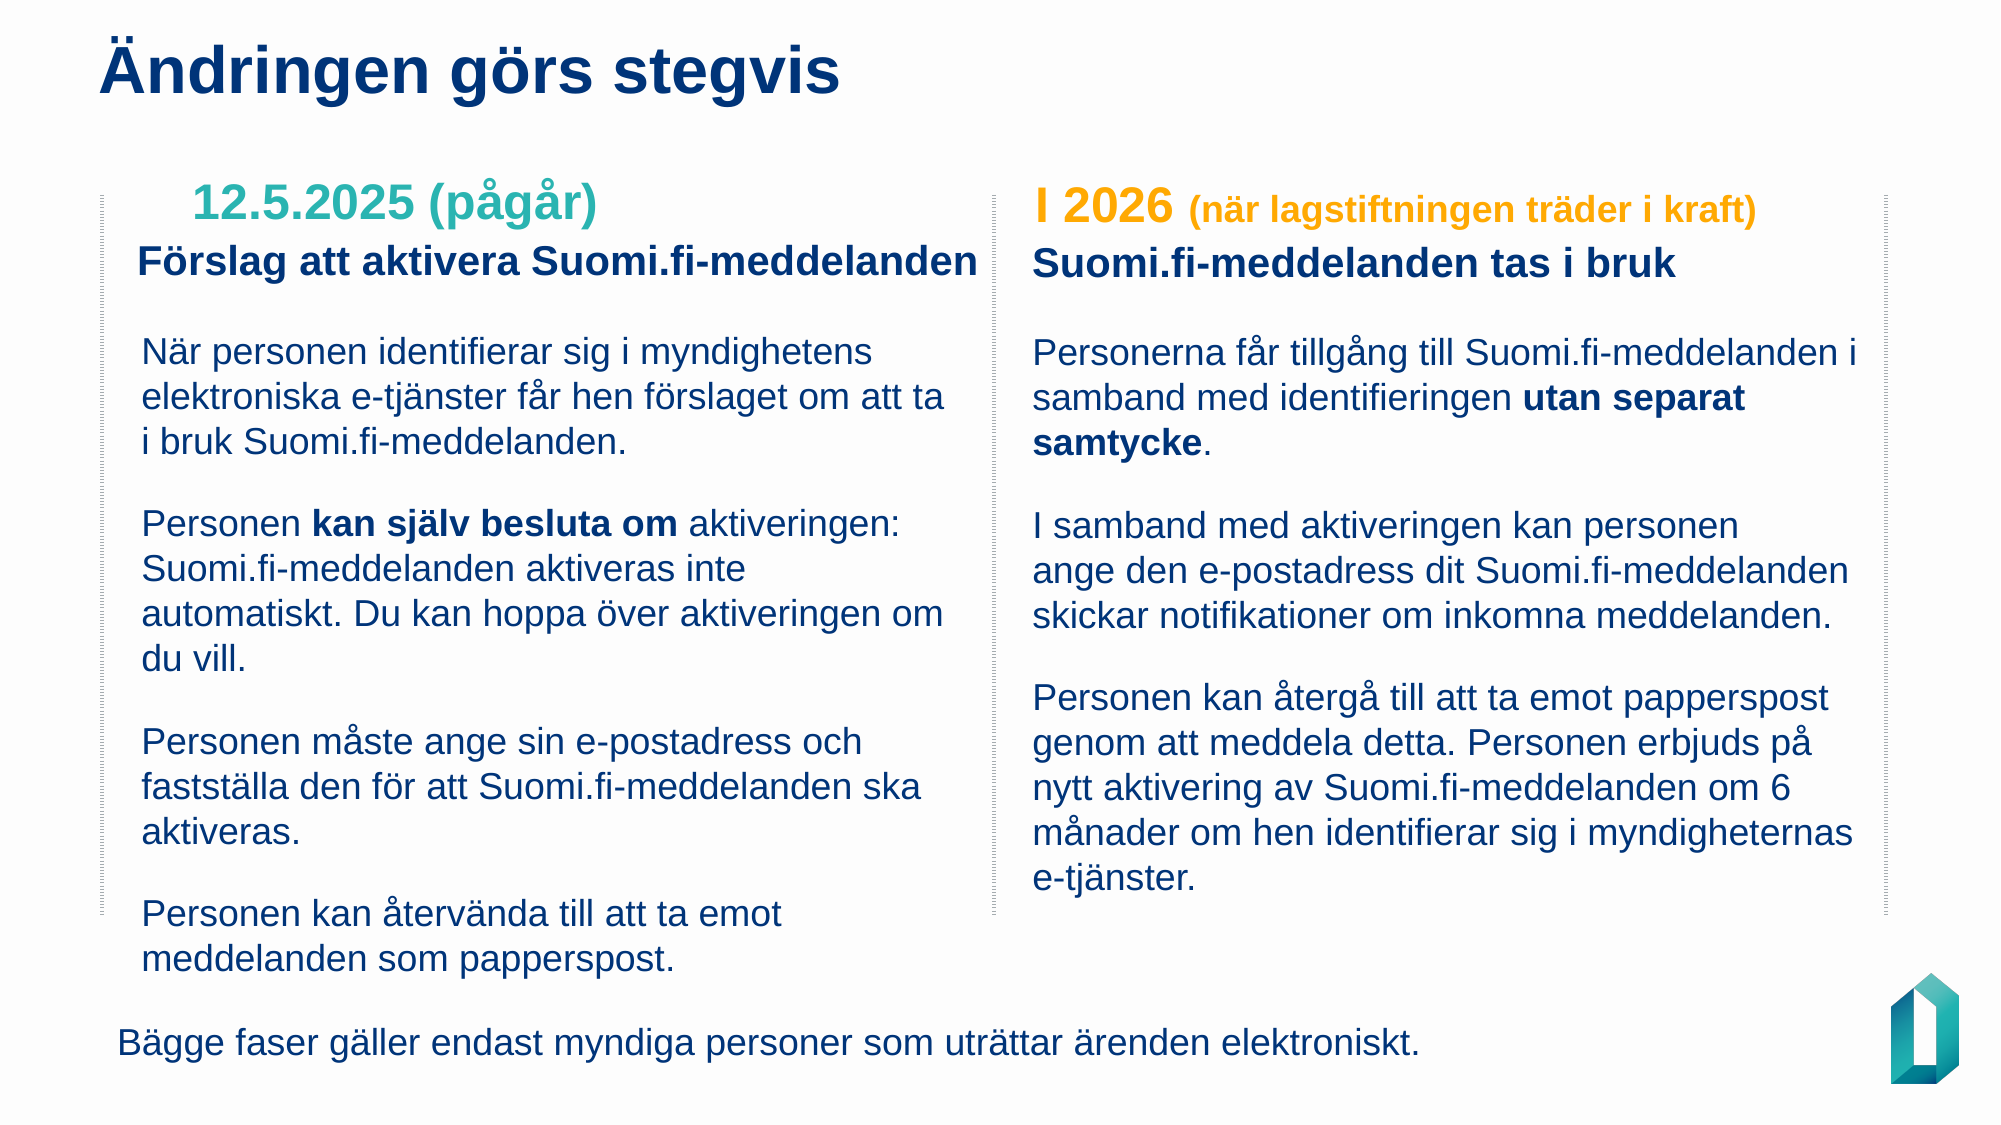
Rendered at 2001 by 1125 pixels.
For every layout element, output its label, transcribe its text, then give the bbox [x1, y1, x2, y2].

text_box I 2026 (när lagstiftningen träder i kraft) [1020, 164, 1773, 228]
text_box Personerna får tillgång till Suomi.fi-meddelanden i samband med identifieringen utan separat samtycke. I samband med aktiveringen kan personen ange den e-postadress dit Suomi.fi-meddelanden skickar notifikationer om inkomna meddelanden. Personen kan återgå till att ta emot papperspost genom att meddela detta. Personen erbjuds på nytt aktivering av Suomi.fi-meddelanden om 6 månader om hen identifierar sig i myndigheternas e-tjänster. [1017, 320, 1874, 853]
title Ändringen görs stegvis [83, 0, 1886, 115]
table_header [994, 195, 1886, 915]
picture [1891, 973, 1959, 1084]
text_box Suomi.fi-meddelanden tas i bruk [1017, 228, 1833, 287]
text_box Förslag att aktivera Suomi.fi-meddelanden [122, 226, 997, 287]
text_box 12.5.2025 (pågår) [178, 162, 614, 226]
text_box När personen identifierar sig i myndighetens elektroniska e-tjänster får hen förslaget om att ta i bruk Suomi.fi-meddelanden. Personen kan själv besluta om aktiveringen: Suomi.fi-meddelanden aktiveras inte automatiskt. Du kan hoppa över aktiveringen om du vill. Personen måste ange sin e-postadress och fastställa den för att Suomi.fi-meddelanden ska aktiveras. Personen kan återvända till att ta emot meddelanden som papperspost. [126, 319, 965, 851]
text_box Bägge faser gäller endast myndiga personer som uträttar ärenden elektroniskt. [102, 1010, 1485, 1071]
table_header [102, 195, 994, 915]
